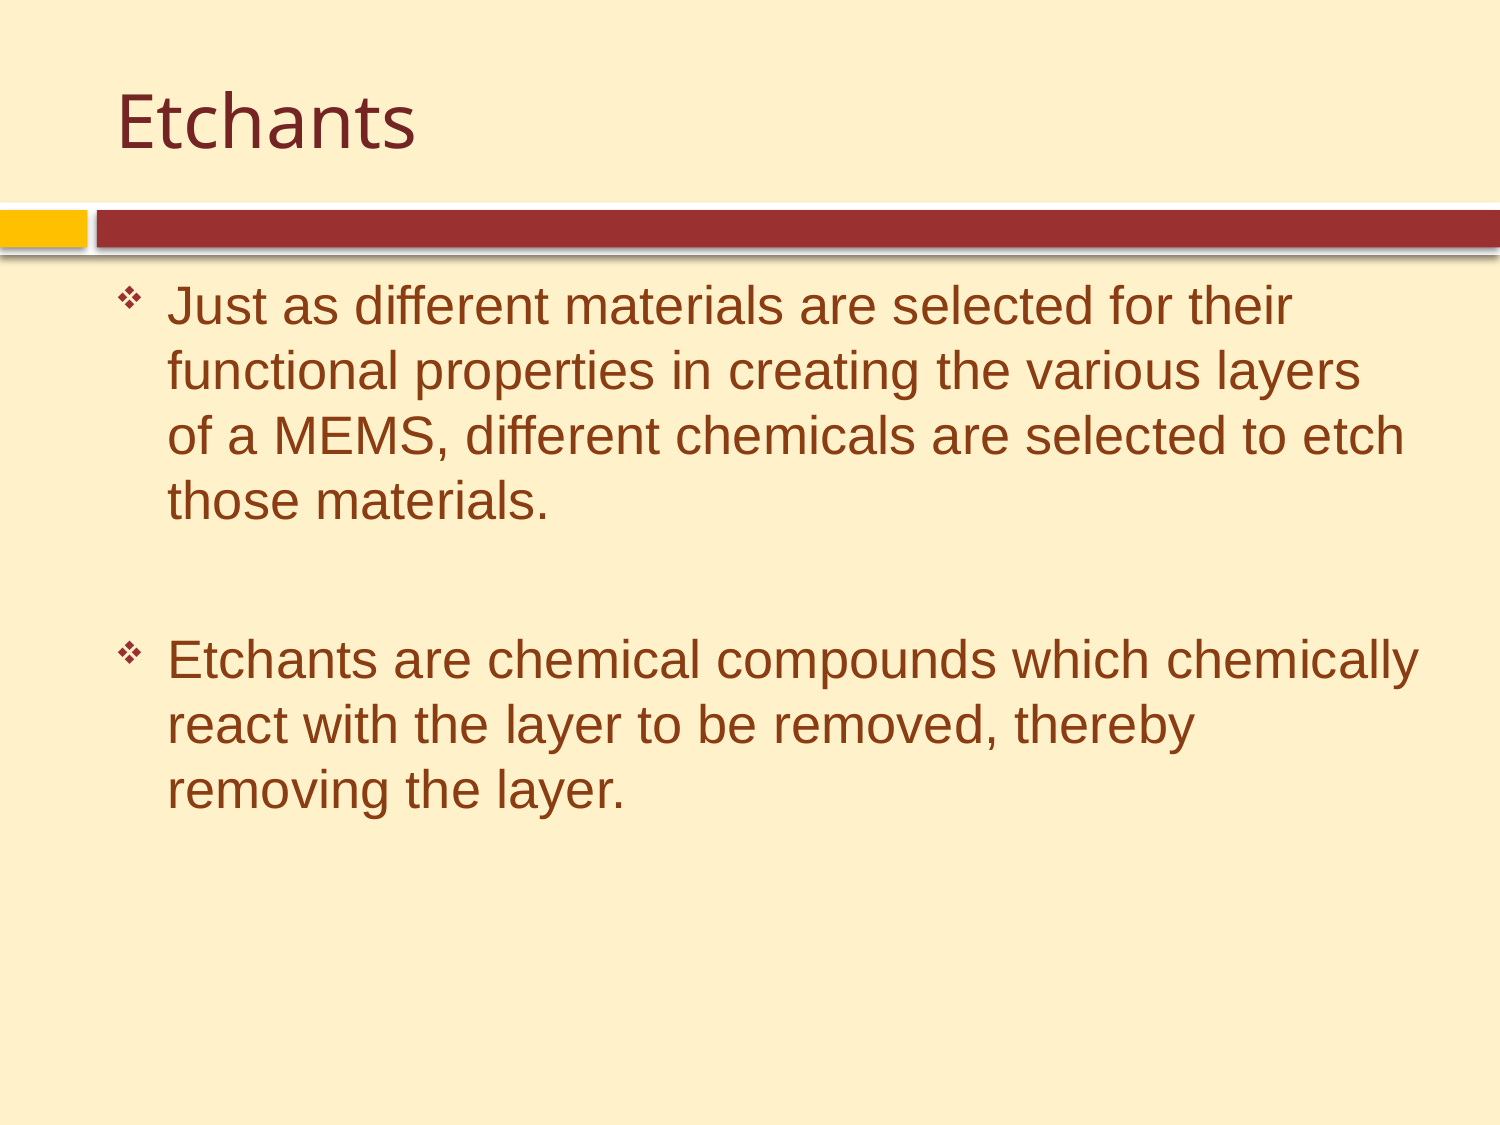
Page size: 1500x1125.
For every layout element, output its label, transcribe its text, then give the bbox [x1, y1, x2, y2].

list Just as different materials are selected for their functional properties in creating the various layers of a MEMS, different chemicals are selected to etch those materials. Etchants are chemical compounds which chemically react with the layer to be removed, thereby removing the layer. [100, 262, 1438, 1000]
title Etchants [100, 37, 1438, 200]
